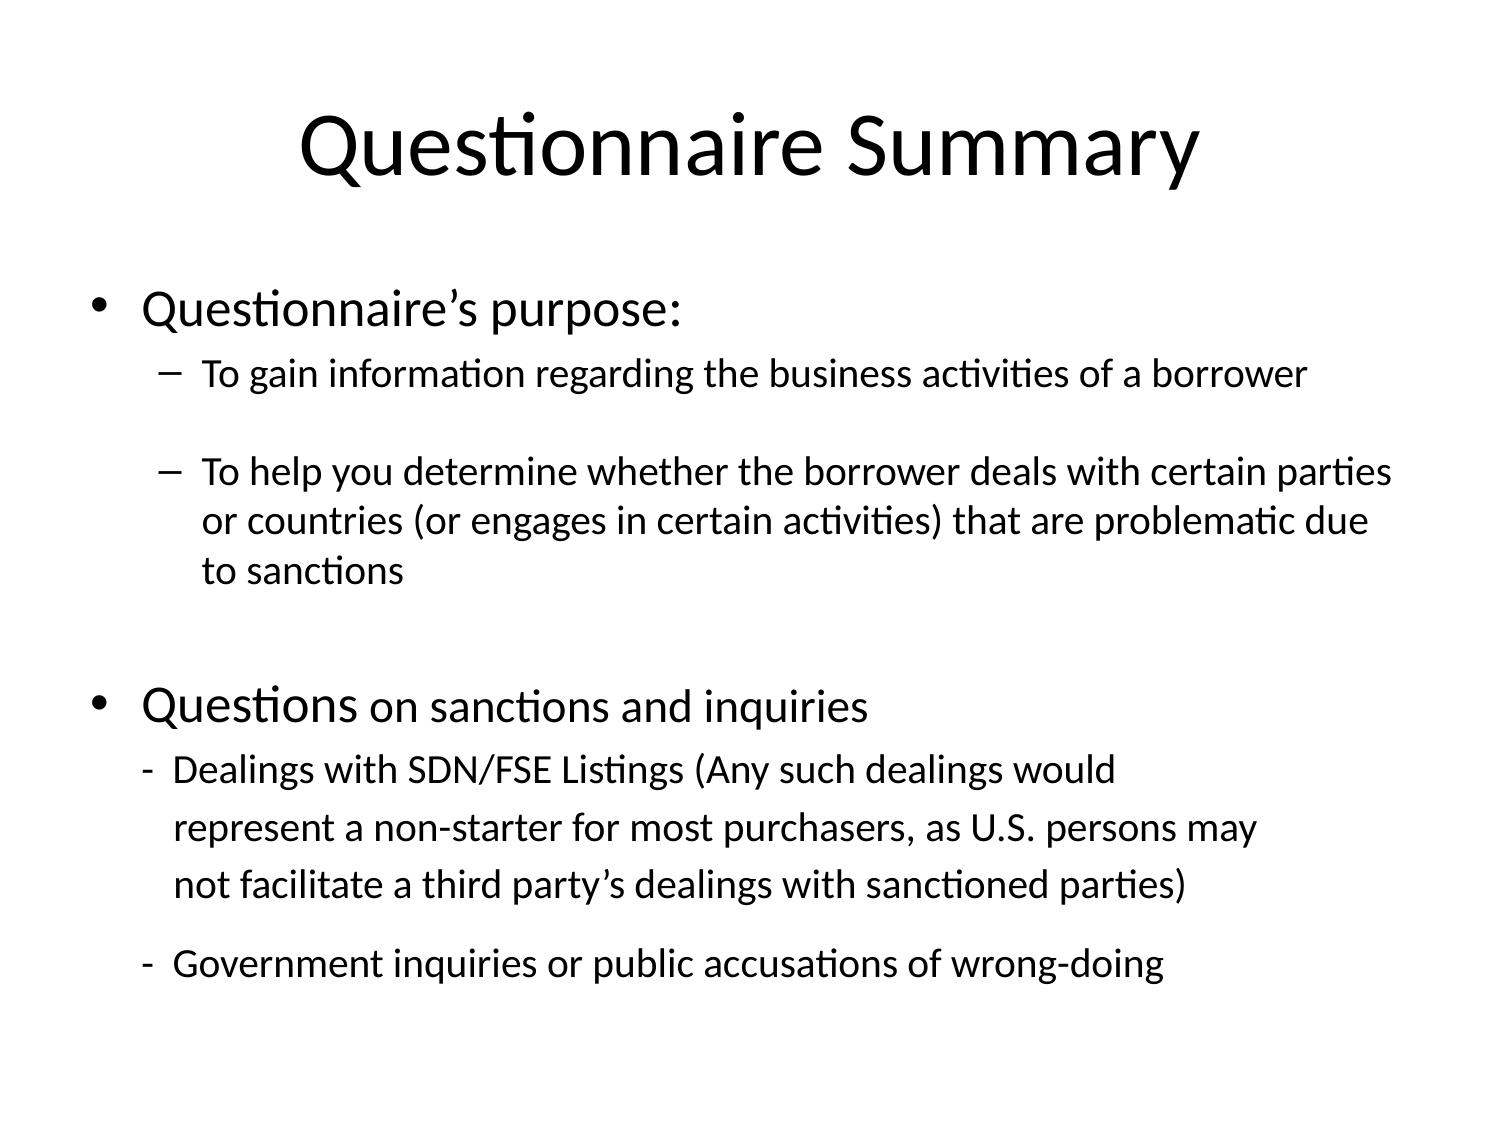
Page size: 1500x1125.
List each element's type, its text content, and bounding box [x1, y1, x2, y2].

list Questionnaire’s purpose: To gain information regarding the business activities of a borrower To help you determine whether the borrower deals with certain parties or countries (or engages in certain activities) that are problematic due to sanctions Questions on sanctions and inquiries - Dealings with SDN/FSE Listings (Any such dealings would represent a non-starter for most purchasers, as U.S. persons may not facilitate a third party’s dealings with sanctioned parties) - Government inquiries or public accusations of wrong-doing [75, 262, 1425, 1005]
title Questionnaire Summary [75, 45, 1425, 233]
